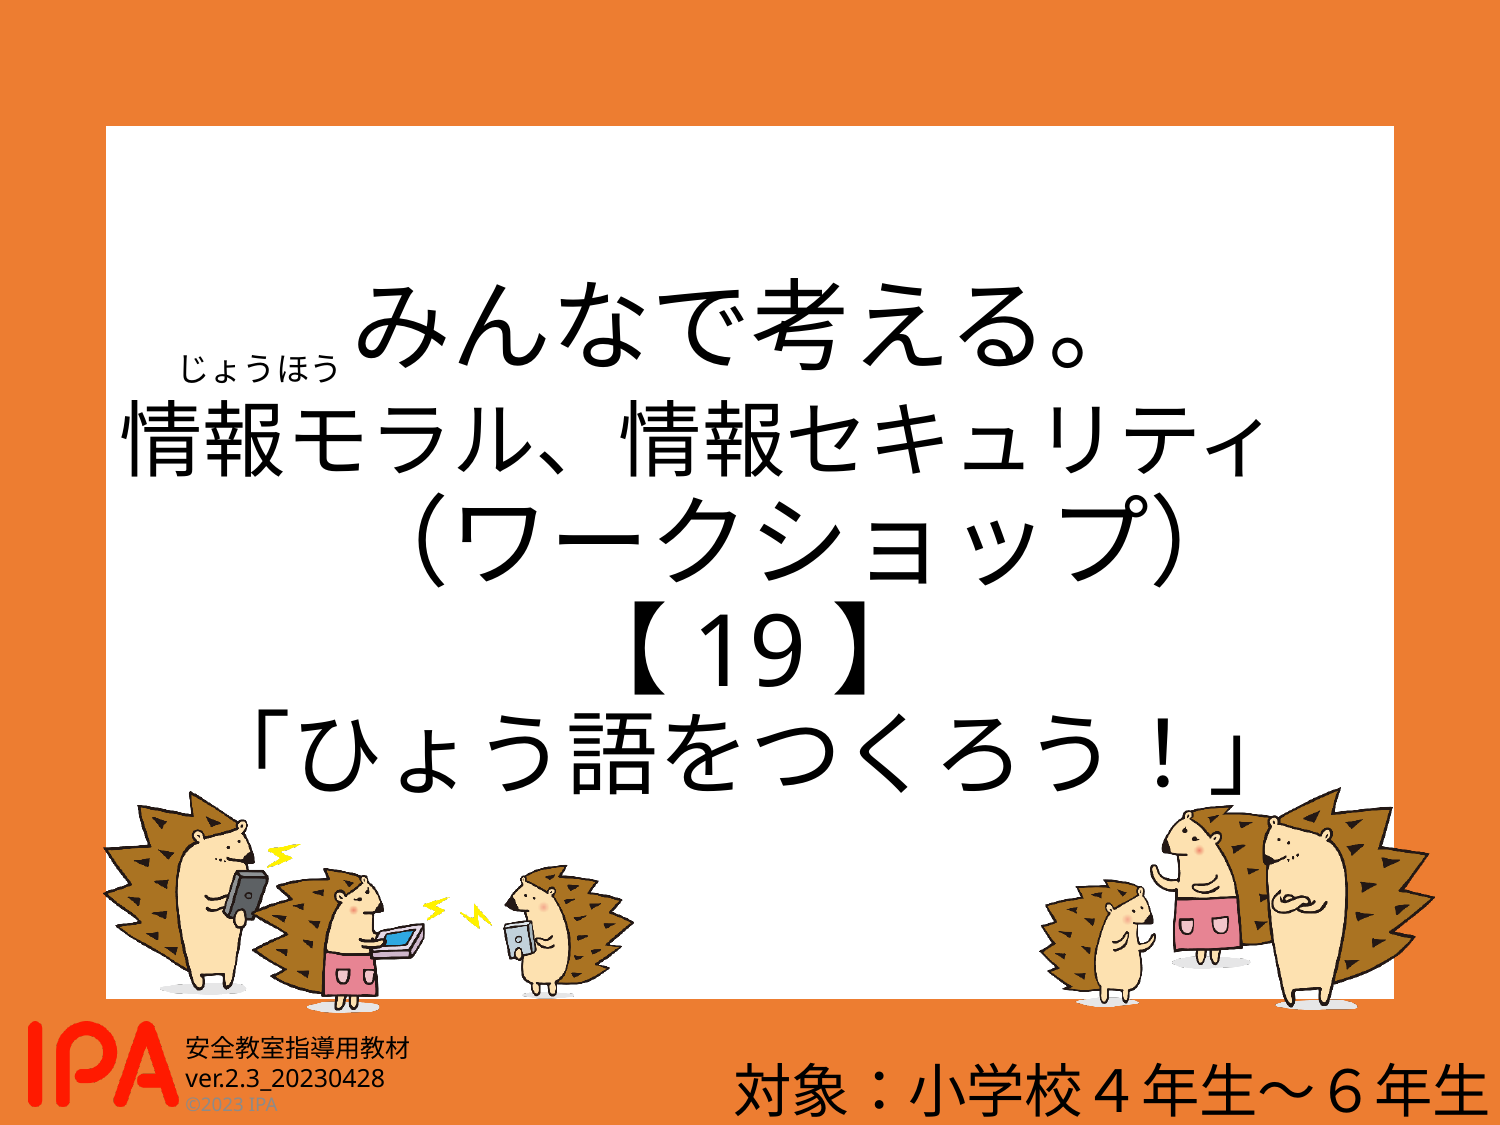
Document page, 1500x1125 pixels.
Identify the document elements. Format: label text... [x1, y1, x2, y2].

list 対象：小学校４年生～６年生 [709, 1032, 1500, 1125]
picture [103, 1009, 634, 1013]
title みんなで考える。 情報モラル、情報セキュリティ （ワークショップ） 【19】 「ひょう語をつくろう！」 [93, 125, 1407, 1009]
picture [28, 1021, 179, 1107]
picture [1039, 787, 1435, 1010]
text_box じょうほう [130, 340, 389, 395]
